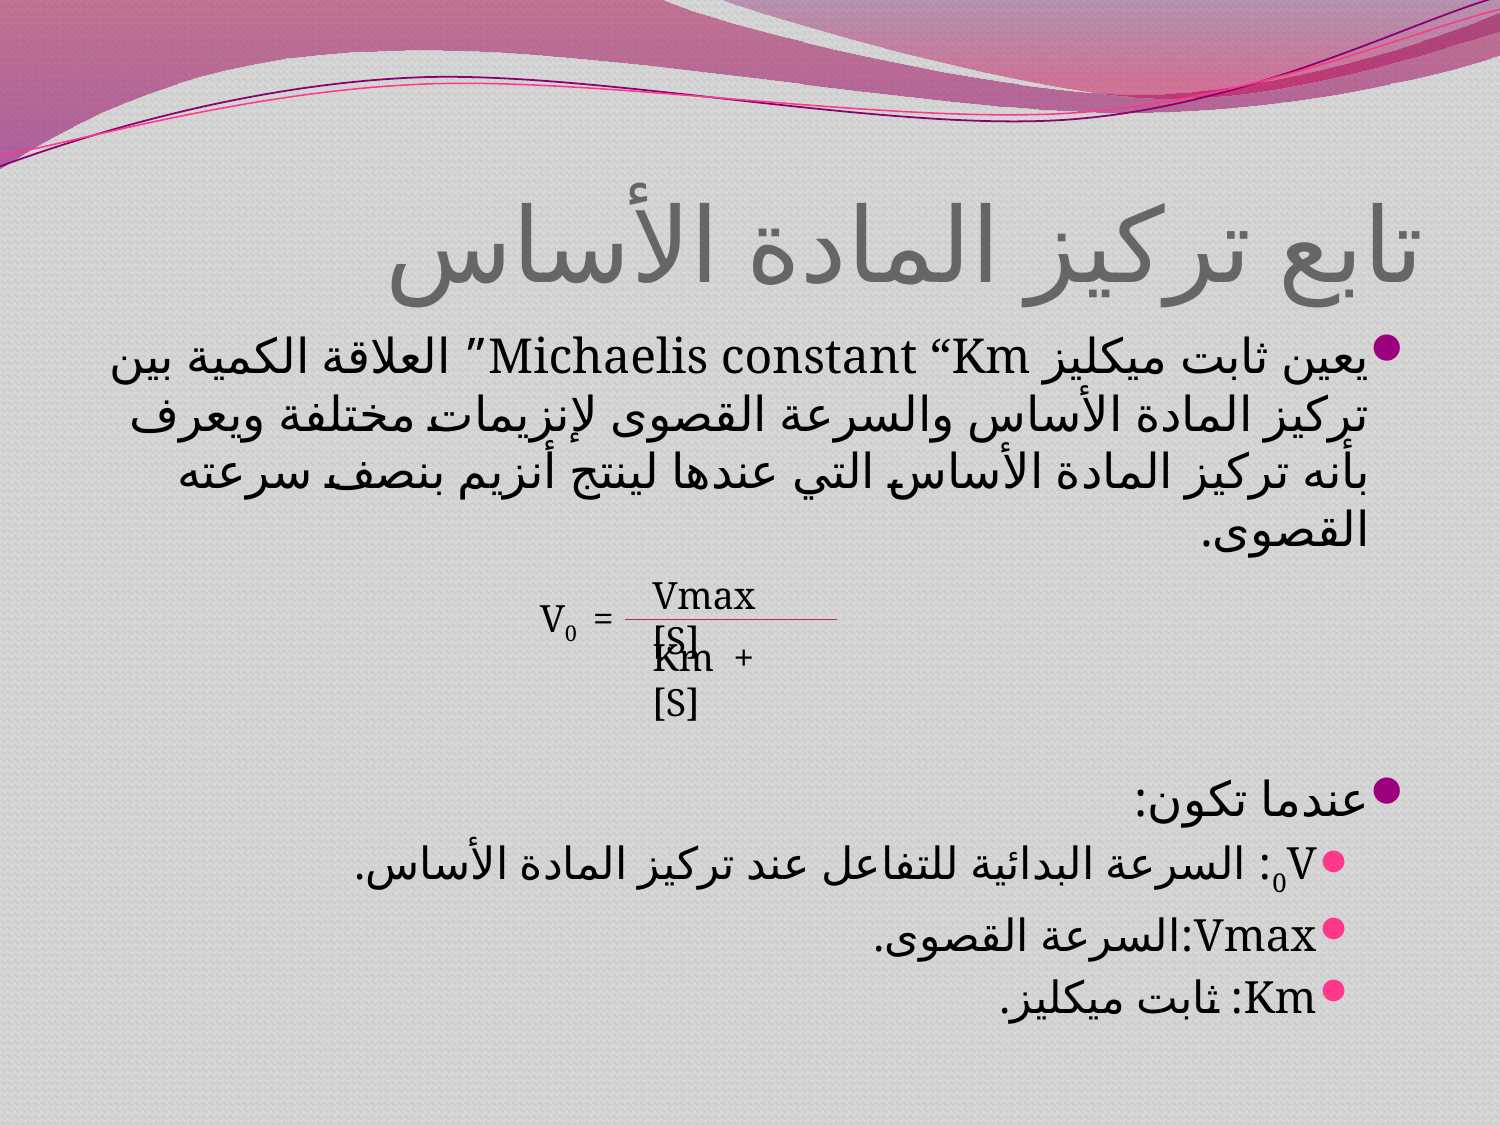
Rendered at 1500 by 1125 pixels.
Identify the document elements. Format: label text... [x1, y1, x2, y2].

text_box Km + [S] [637, 631, 825, 732]
title تابع تركيز المادة الأساس [75, 115, 1425, 303]
list يعين ثابت ميكليز Michaelis constant “Km” العلاقة الكمية بين تركيز المادة الأساس والسرعة القصوى لإنزيمات مختلفة ويعرف بأنه تركيز المادة الأساس التي عندها لينتج أنزيم بنصف سرعته القصوى. عندما تكون: 0V: السرعة البدائية للتفاعل عند تركيز المادة الأساس. Vmax:السرعة القصوى. Km: ثابت ميكليز. [75, 317, 1425, 1038]
text_box V0 = [525, 587, 637, 654]
text_box Vmax [S] [637, 564, 825, 619]
